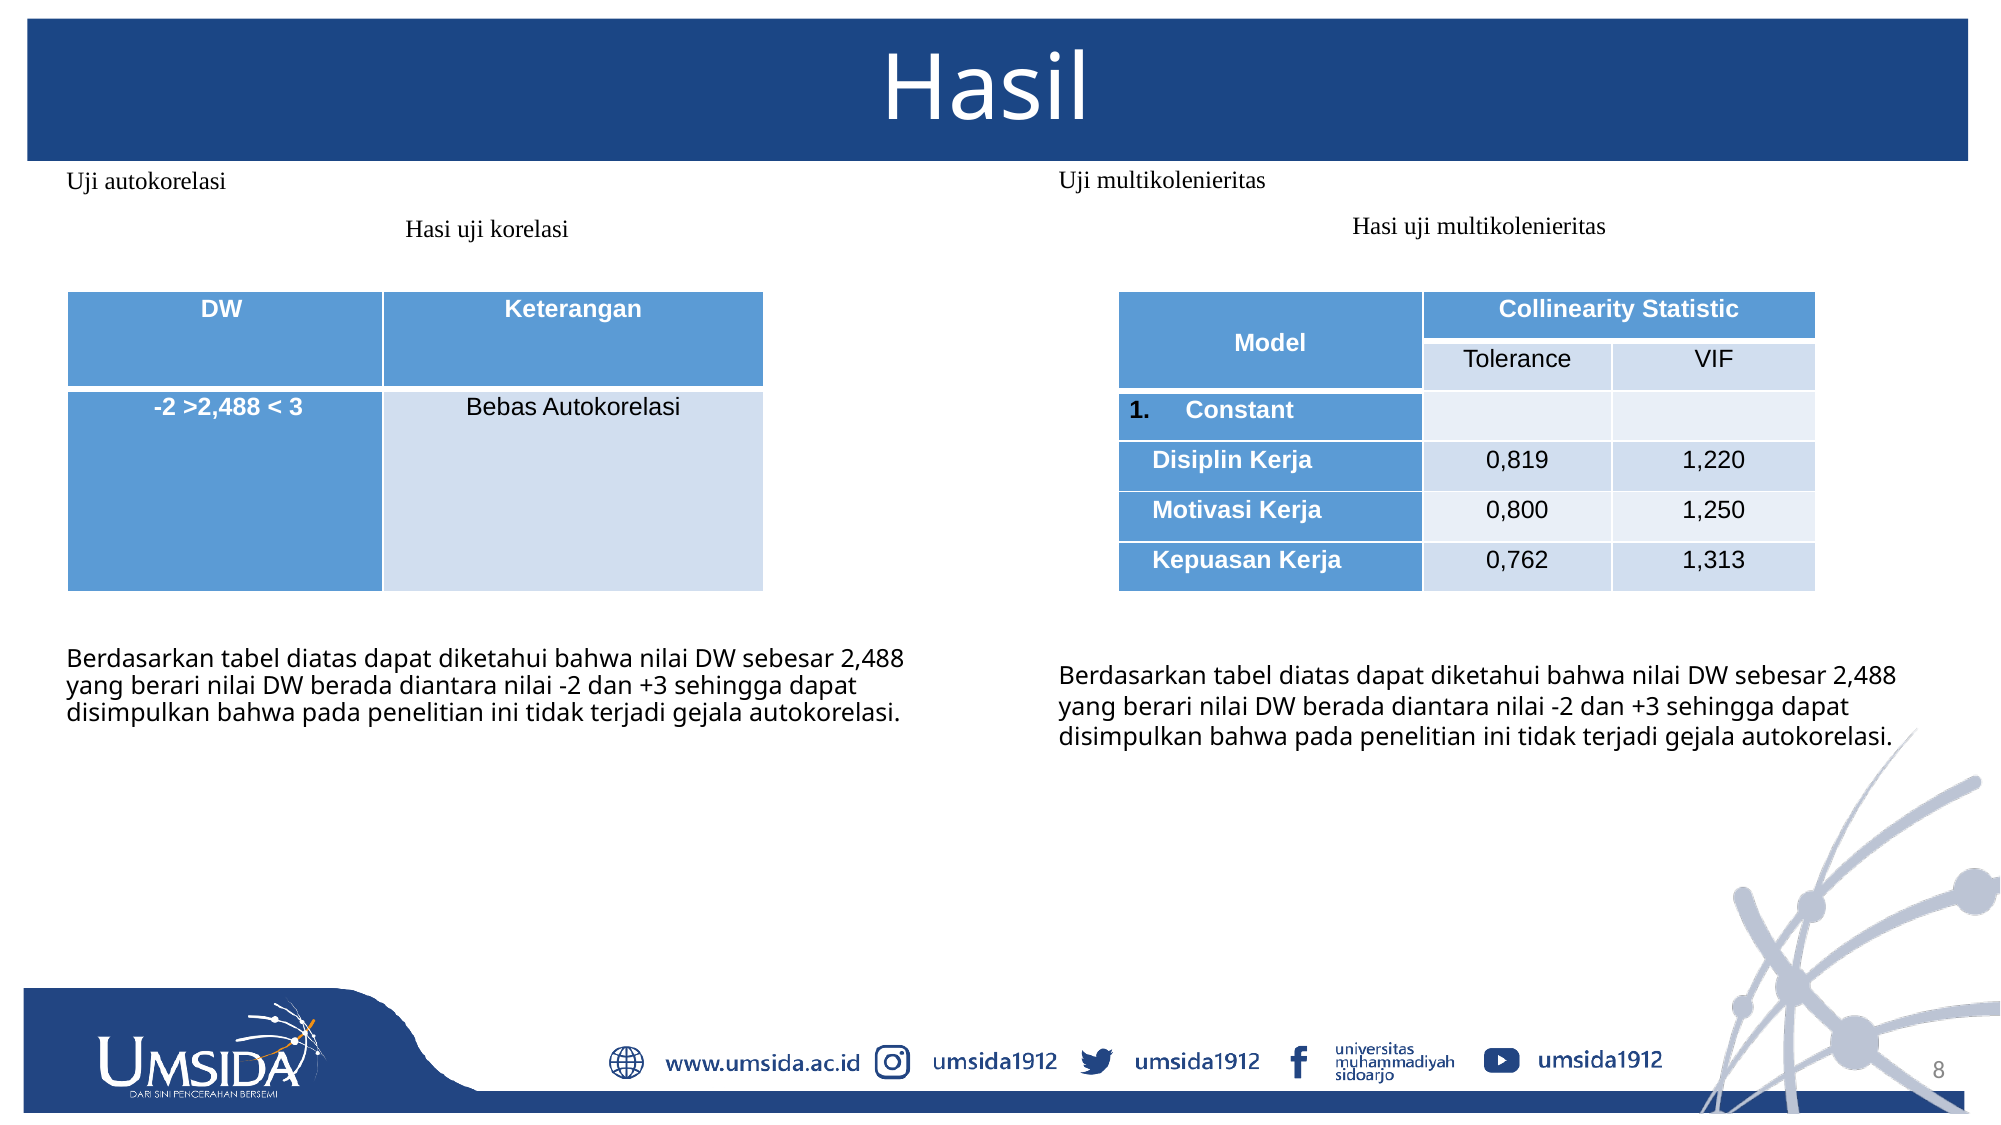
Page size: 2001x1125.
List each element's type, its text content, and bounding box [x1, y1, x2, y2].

table_cell Bebas Autokorelasi [384, 392, 763, 591]
list Uji autokorelasi Hasi uji korelasi Berdasarkan tabel diatas dapat diketahui bahwa nilai DW sebesar 2,488 yang berari nilai DW berada diantara nilai -2 dan +3 sehingga dapat disimpulkan bahwa pada penelitian ini tidak terjadi gejala autokorelasi. [43, 160, 930, 929]
table_cell 0,762 [1424, 543, 1611, 591]
table_cell VIF [1613, 344, 1815, 390]
table_cell 1,313 [1613, 543, 1815, 591]
table_header Keterangan [384, 292, 763, 386]
table_cell Tolerance [1424, 344, 1611, 390]
title Hasil [27, 18, 1969, 161]
picture [23, 51, 2001, 1114]
table_cell [1613, 392, 1815, 440]
table_header Model [1119, 292, 1422, 388]
table_cell Motivasi Kerja [1119, 492, 1422, 541]
table_cell Kepuasan Kerja [1119, 543, 1422, 591]
text_box Uji multikolenieritas Hasi uji multikolenieritas Berdasarkan tabel diatas dapat diketahui bahwa nilai DW sebesar 2,488 yang berari nilai DW berada diantara nilai -2 dan +3 sehingga dapat disimpulkan bahwa pada penelitian ini tidak terjadi gejala autokorelasi. [1035, 160, 1922, 1024]
table_header DW [68, 292, 382, 386]
table_cell 0,800 [1424, 492, 1611, 541]
table_cell -2 >2,488 < 3 [68, 392, 382, 591]
table_cell [1424, 392, 1611, 440]
table_cell Disiplin Kerja [1119, 442, 1422, 491]
table_header Collinearity Statistic [1424, 292, 1815, 338]
table_cell 1,220 [1613, 442, 1815, 491]
table_cell 0,819 [1424, 442, 1611, 491]
table_cell 1,250 [1613, 492, 1815, 541]
table_cell Constant [1119, 394, 1422, 440]
